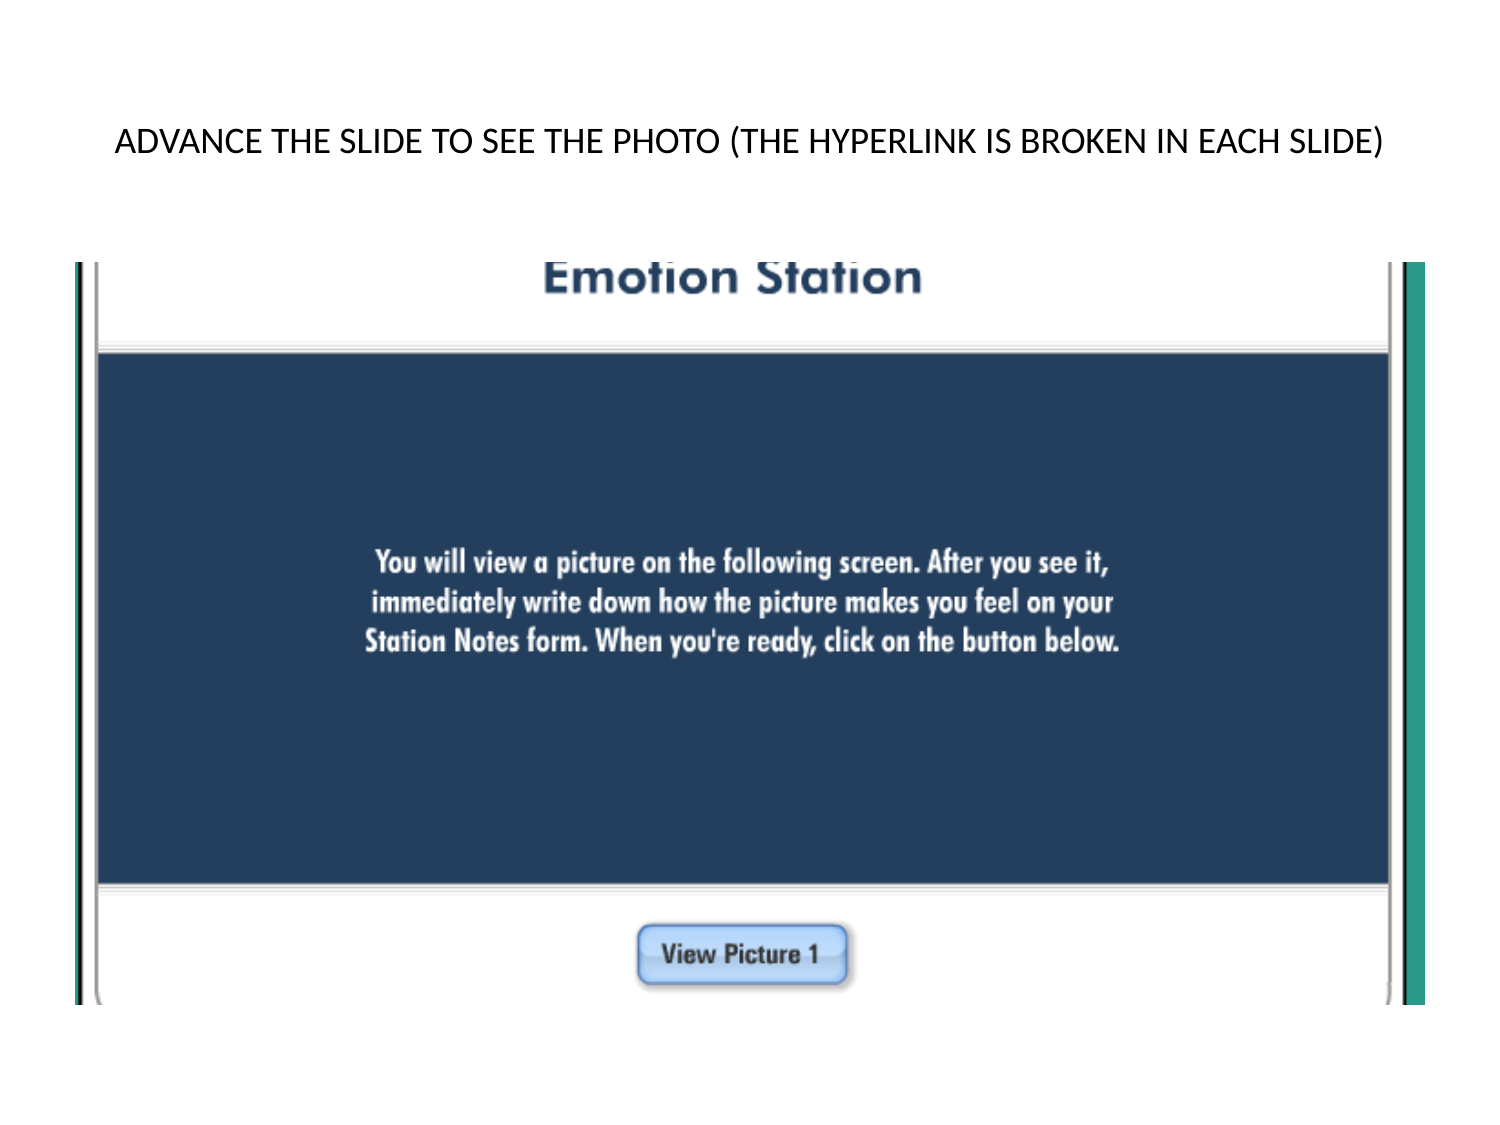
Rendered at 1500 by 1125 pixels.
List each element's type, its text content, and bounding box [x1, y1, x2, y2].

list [74, 262, 1426, 1006]
title ADVANCE THE SLIDE TO SEE THE PHOTO (THE HYPERLINK IS BROKEN IN EACH SLIDE) [75, 45, 1425, 233]
